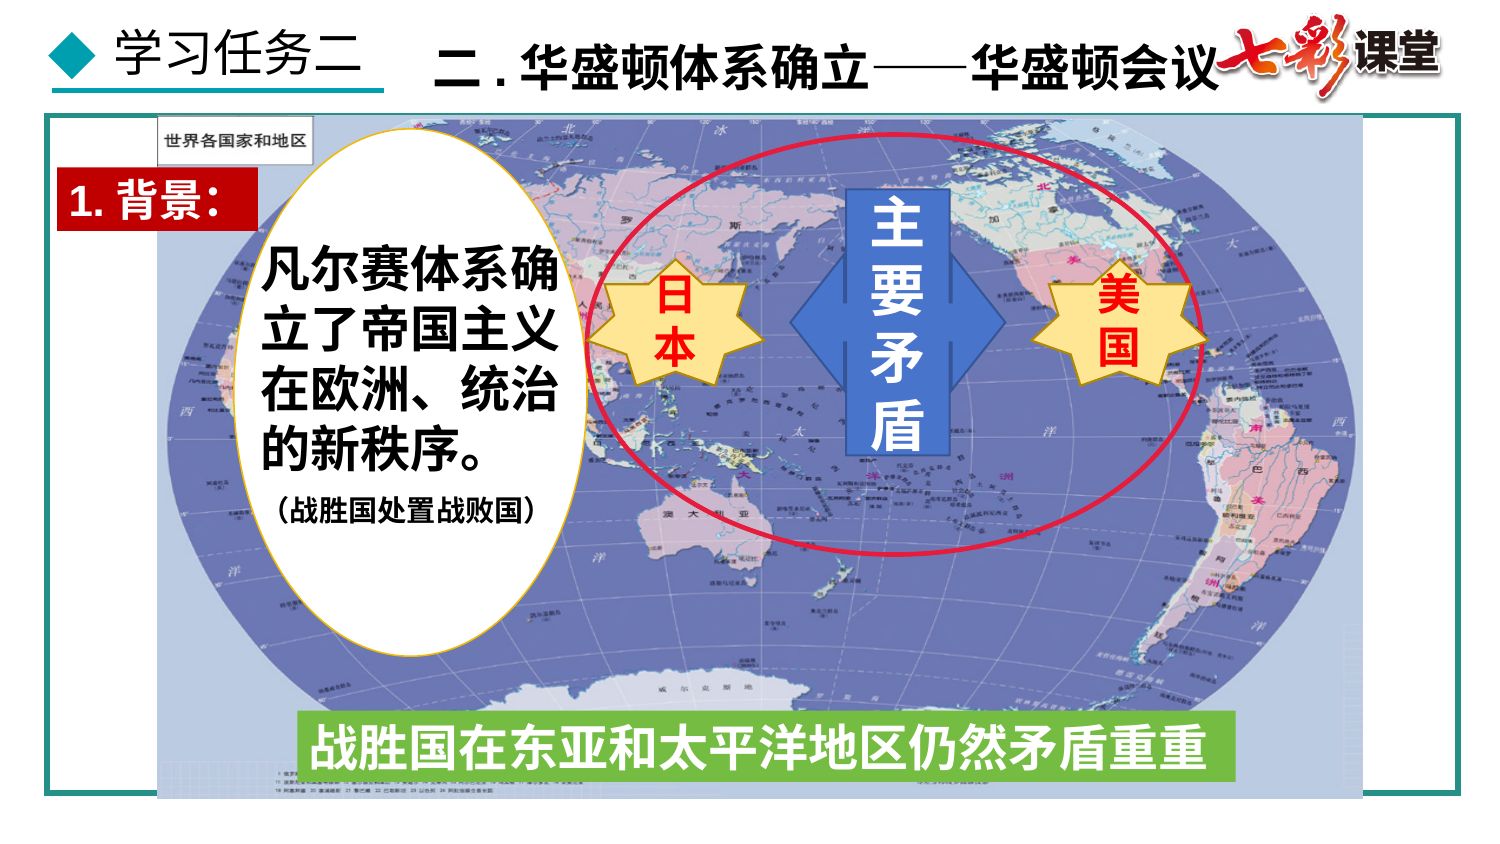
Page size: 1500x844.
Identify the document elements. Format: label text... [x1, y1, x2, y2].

text_box 1.背景： [57, 167, 157, 231]
text_box 二.华盛顿体系确立——华盛顿会议 [420, 31, 1311, 102]
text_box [586, 134, 1210, 555]
picture [1210, 8, 1447, 104]
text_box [233, 128, 597, 657]
picture [157, 114, 1364, 799]
